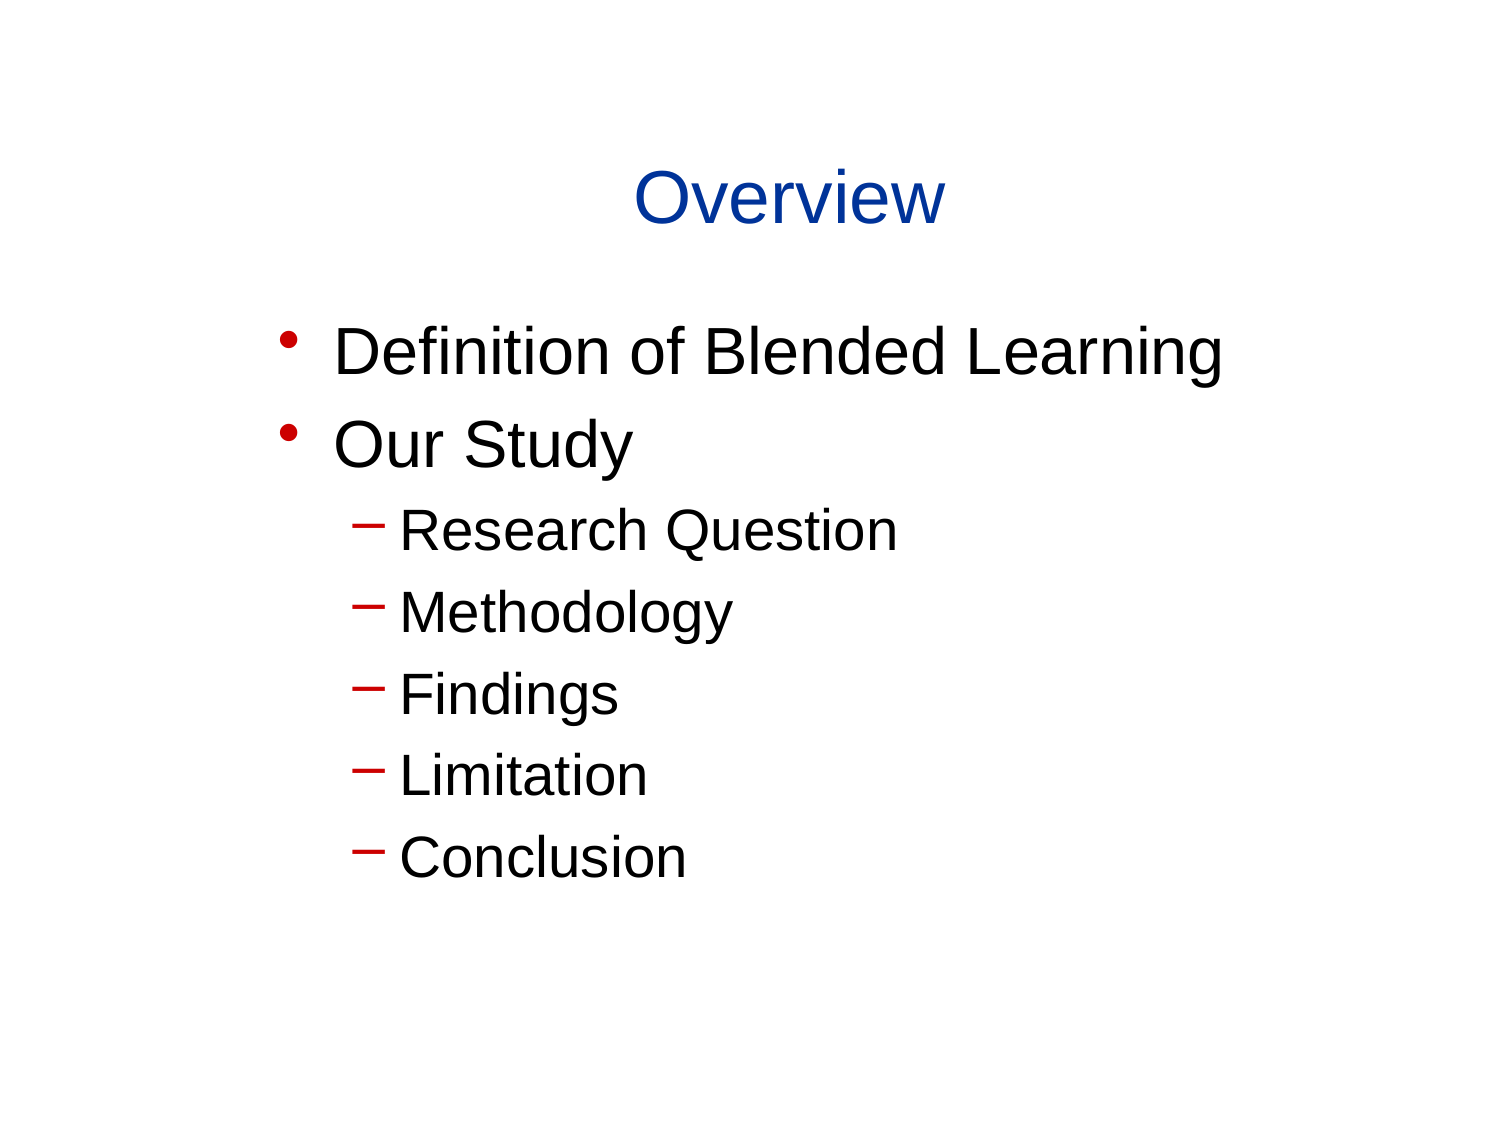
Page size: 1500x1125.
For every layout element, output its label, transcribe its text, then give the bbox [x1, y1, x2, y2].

list Definition of Blended Learning Our Study Research Question Methodology Findings Limitation Conclusion [262, 299, 1425, 1050]
title Overview [112, 99, 1388, 288]
